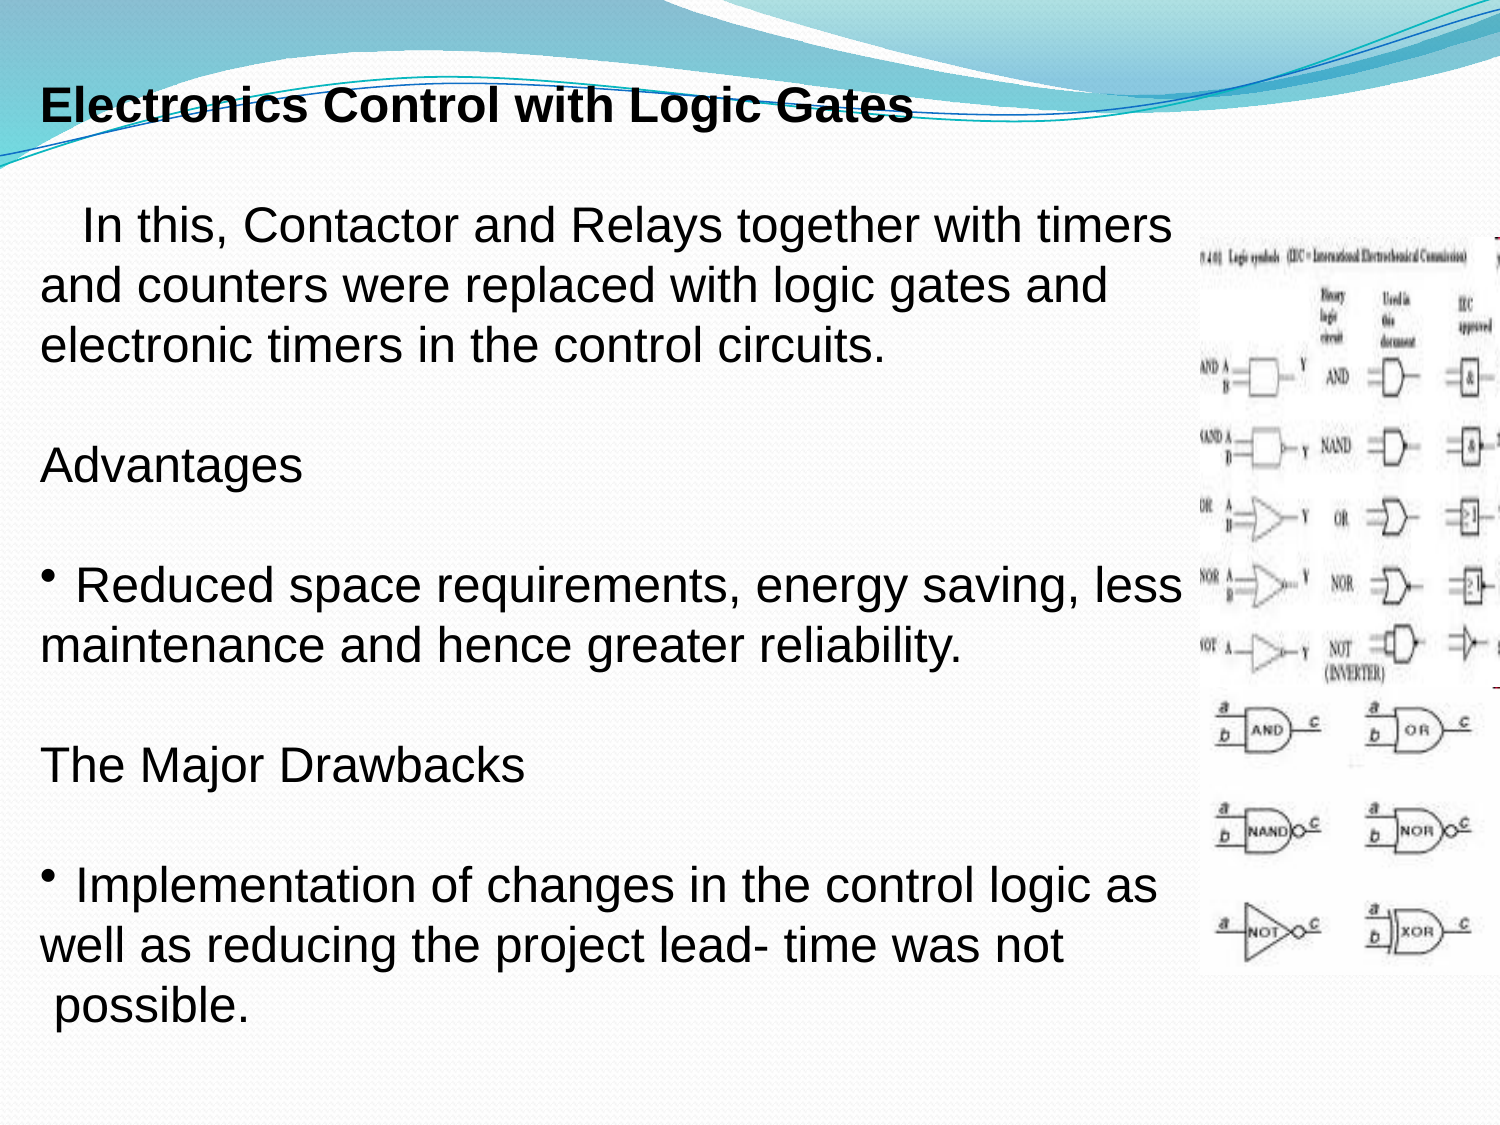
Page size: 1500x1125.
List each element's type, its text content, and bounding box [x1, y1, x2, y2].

text_box Electronics Control with Logic Gates In this, Contactor and Relays together with timers and counters were replaced with logic gates and electronic timers in the control circuits. Advantages Reduced space requirements, energy saving, less maintenance and hence greater reliability. The Major Drawbacks Implementation of changes in the control logic as well as reducing the project lead- time was not possible. [24, 64, 1350, 1111]
picture [1199, 237, 1500, 976]
